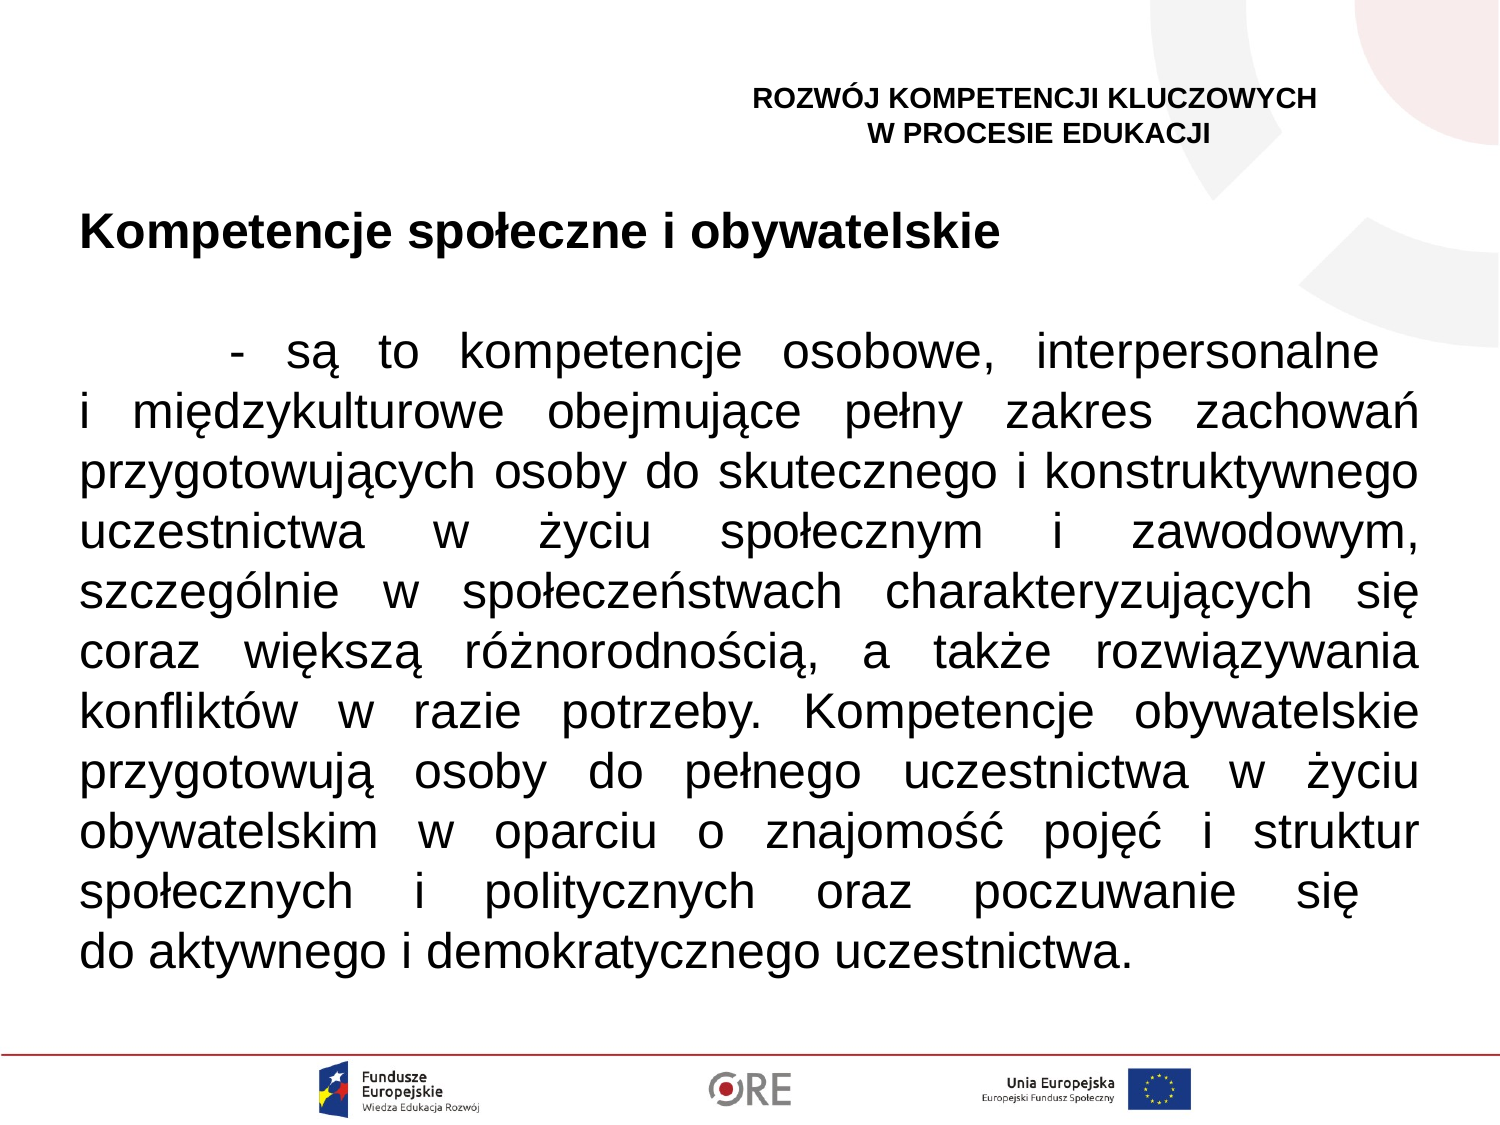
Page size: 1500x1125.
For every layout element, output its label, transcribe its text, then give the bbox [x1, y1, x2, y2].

picture [0, 0, 1500, 1125]
text_box Kompetencje społeczne i obywatelskie - są to kompetencje osobowe, interpersonalne i międzykulturowe obejmujące pełny zakres zachowań przygotowujących osoby do skutecznego i konstruktywnego uczestnictwa w życiu społecznym i zawodowym, szczególnie w społeczeństwach charakteryzujących się coraz większą różnorodnością, a także rozwiązywania konfliktów w razie potrzeby. Kompetencje obywatelskie przygotowują osoby do pełnego uczestnictwa w życiu obywatelskim w oparciu o znajomość pojęć i struktur społecznych i politycznych oraz poczuwanie się do aktywnego i demokratycznego uczestnictwa. [64, 191, 1436, 987]
text_box ROZWÓJ KOMPETENCJI KLUCZOWYCH W PROCESIE EDUKACJI [631, 78, 1447, 157]
